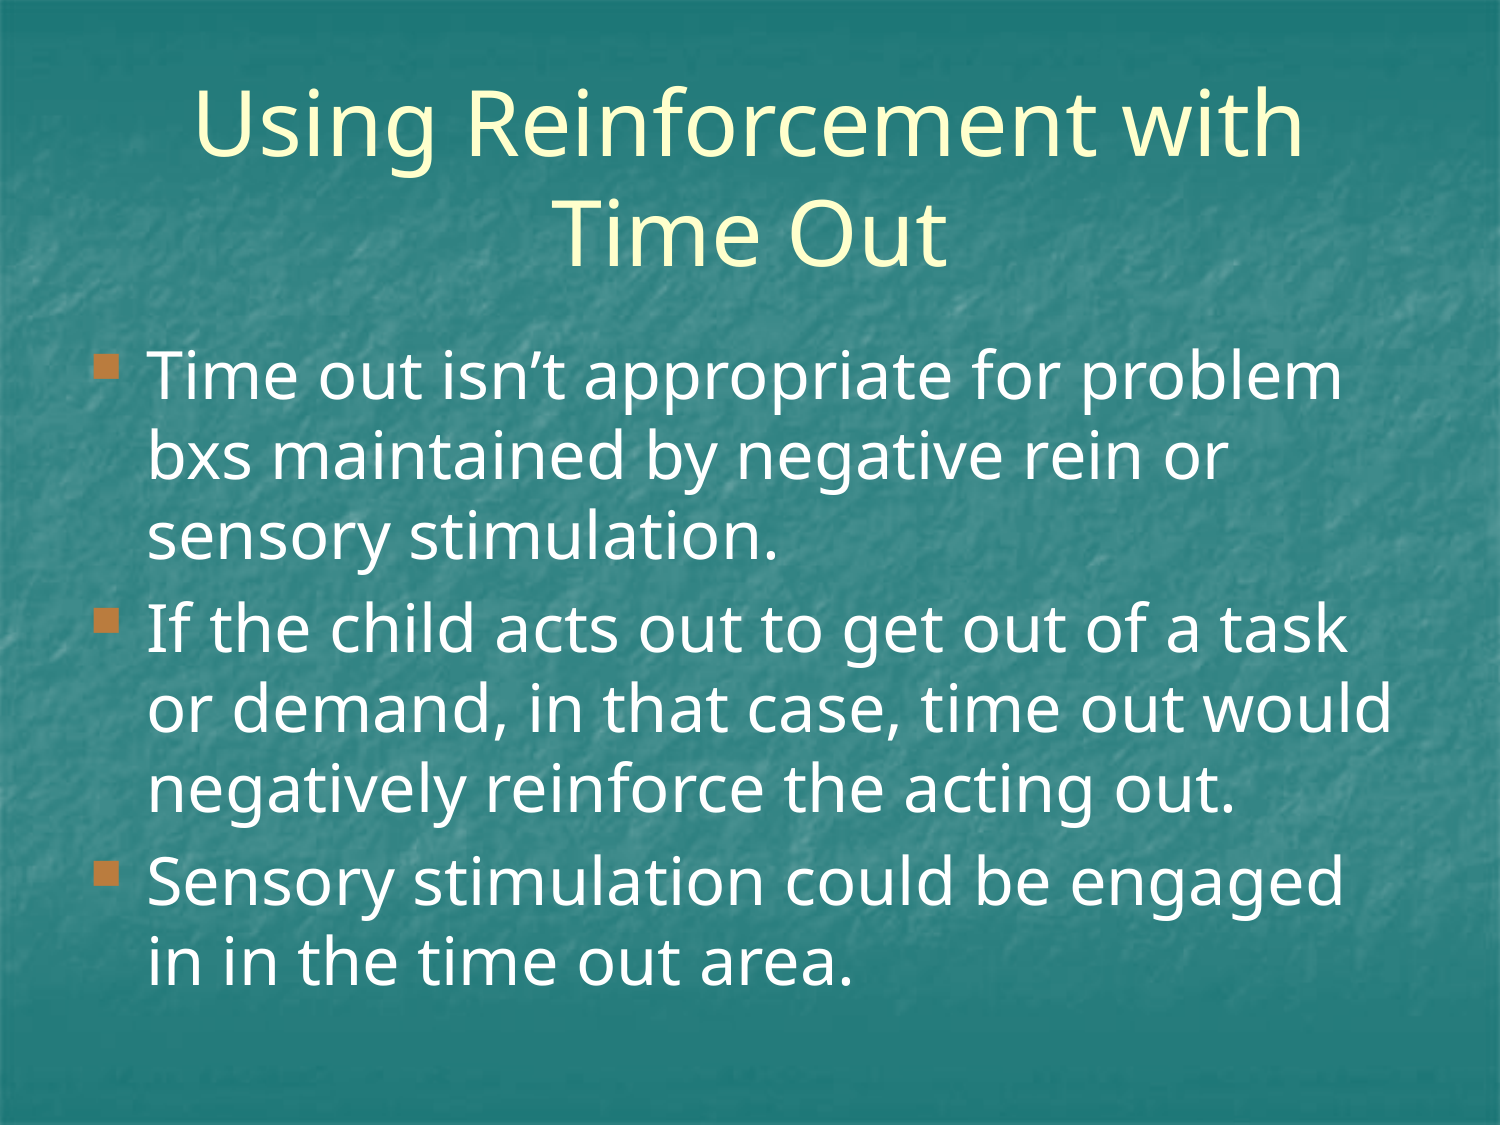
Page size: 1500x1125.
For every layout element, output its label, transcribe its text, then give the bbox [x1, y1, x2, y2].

list Time out isn’t appropriate for problem bxs maintained by negative rein or sensory stimulation. If the child acts out to get out of a task or demand, in that case, time out would negatively reinforce the acting out. Sensory stimulation could be engaged in in the time out area. [74, 324, 1426, 1001]
title Using Reinforcement with Time Out [74, 62, 1426, 288]
